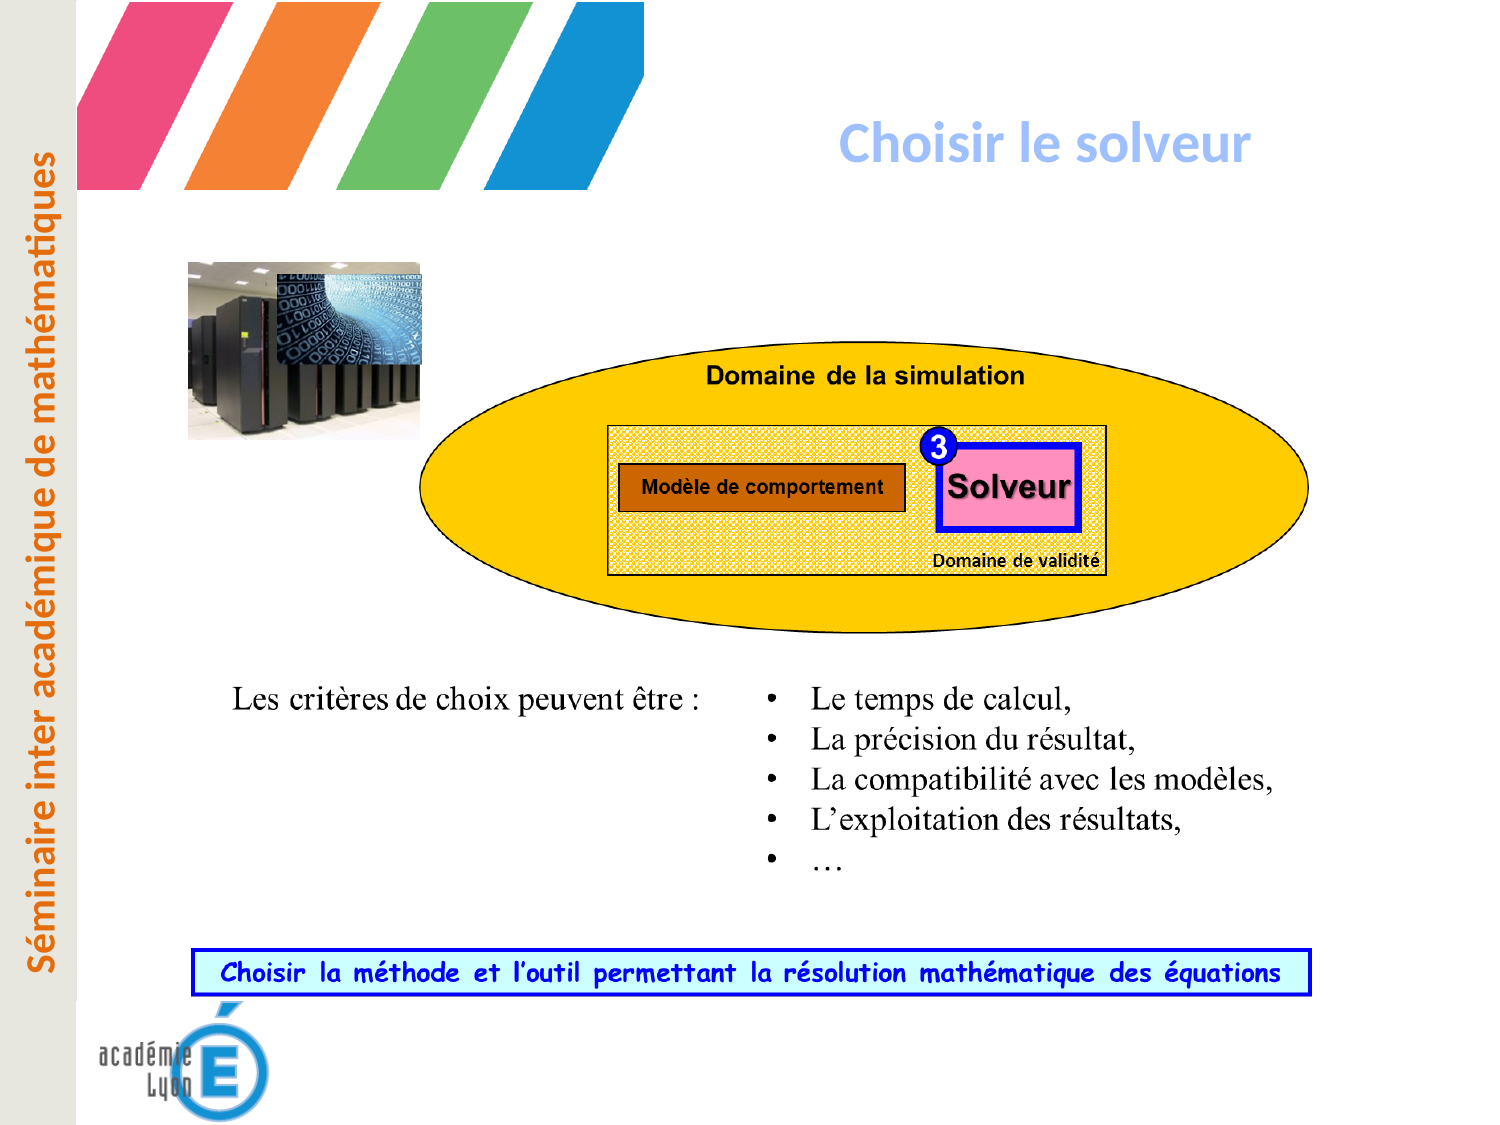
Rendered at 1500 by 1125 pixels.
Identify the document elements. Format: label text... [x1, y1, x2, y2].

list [188, 262, 1312, 1006]
title Choisir le solveur [667, 45, 1425, 233]
picture [0, 0, 644, 1125]
